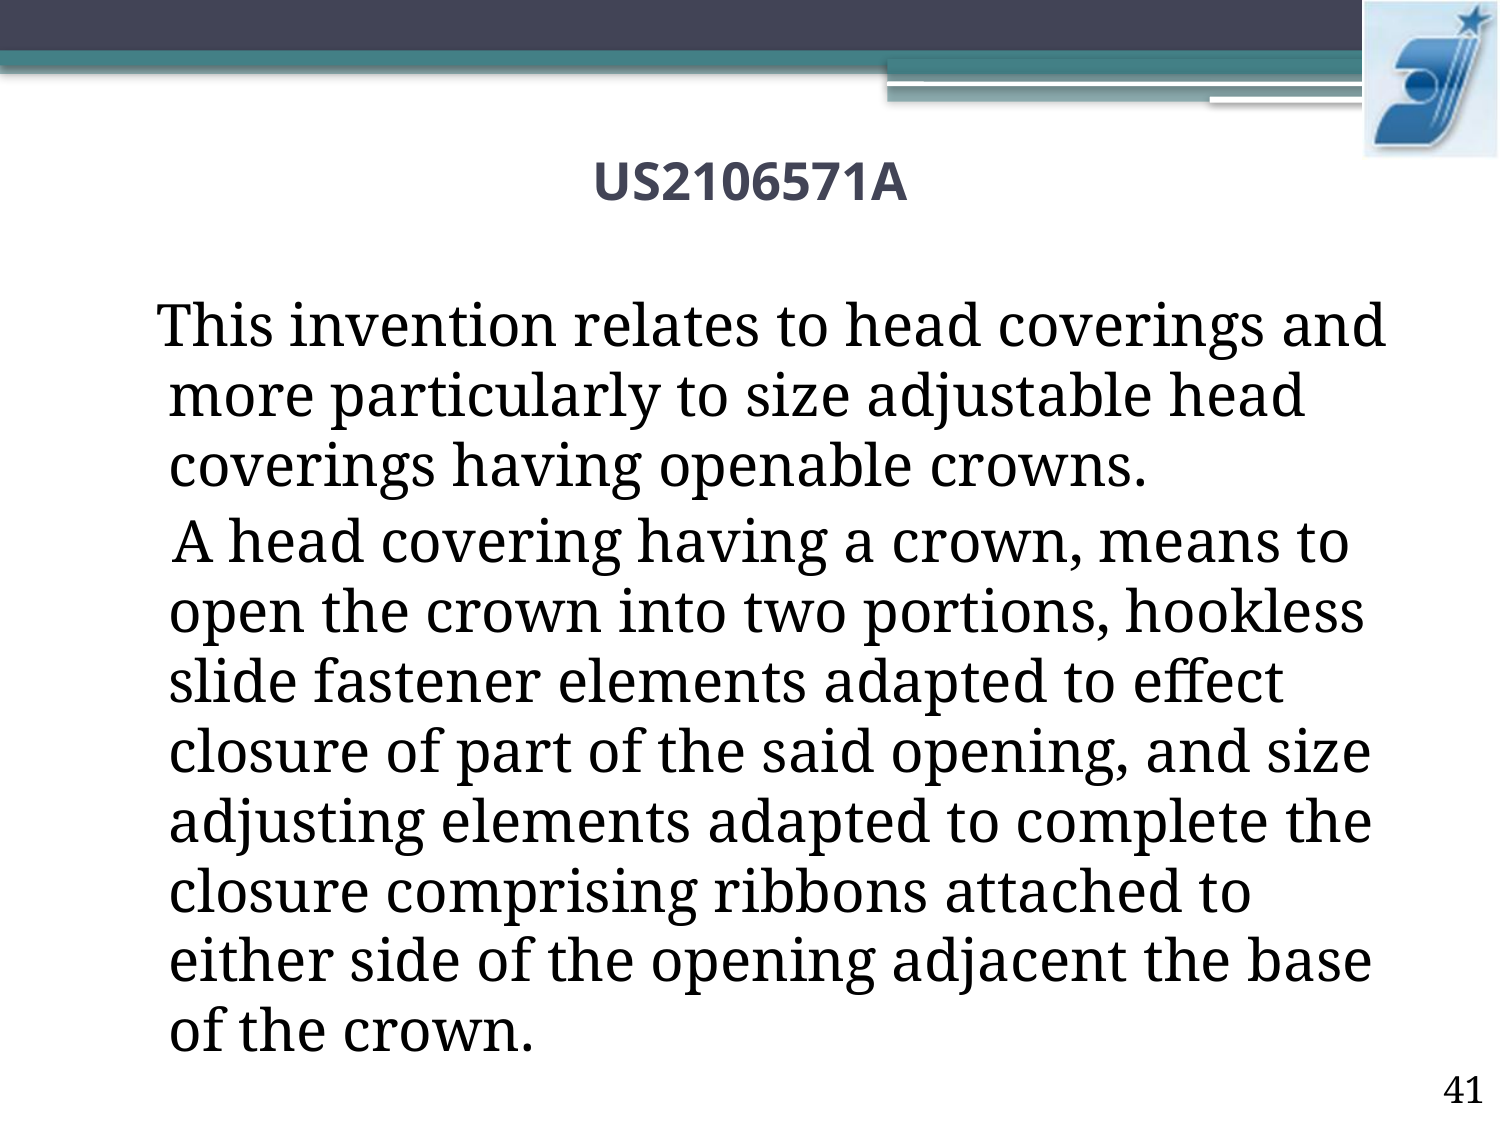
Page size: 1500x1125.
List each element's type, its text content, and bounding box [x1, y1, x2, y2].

title US2106571A [75, 140, 1425, 282]
list This invention relates to head coverings and more particularly to size adjustable head coverings having openable crowns. A head covering having a crown, means to open the crown into two portions, hookless slide fastener elements adapted to effect closure of part of the said opening, and size adjusting elements adapted to complete the closure comprising ribbons attached to either side of the opening adjacent the base of the crown. [93, 281, 1444, 1073]
picture [1362, 0, 1500, 161]
slide_number 41 [1374, 1065, 1500, 1125]
